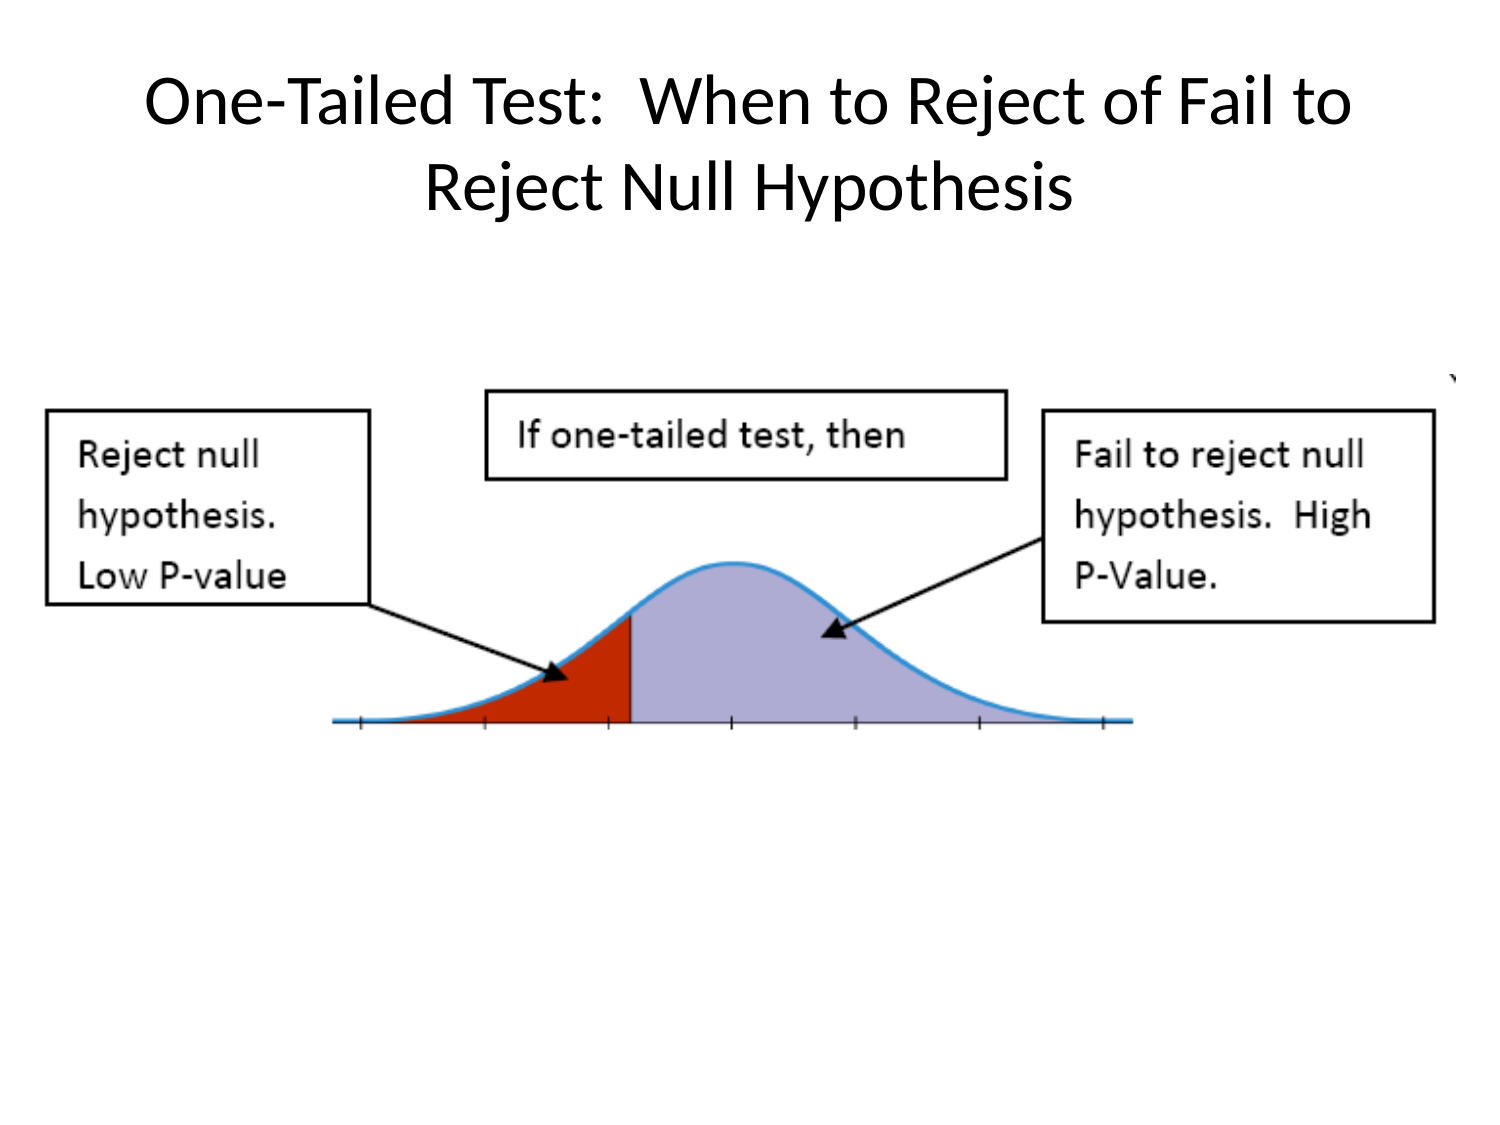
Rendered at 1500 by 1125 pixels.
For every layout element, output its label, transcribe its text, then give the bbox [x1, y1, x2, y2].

title One-Tailed Test: When to Reject of Fail to Reject Null Hypothesis [75, 45, 1425, 233]
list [24, 374, 1456, 776]
